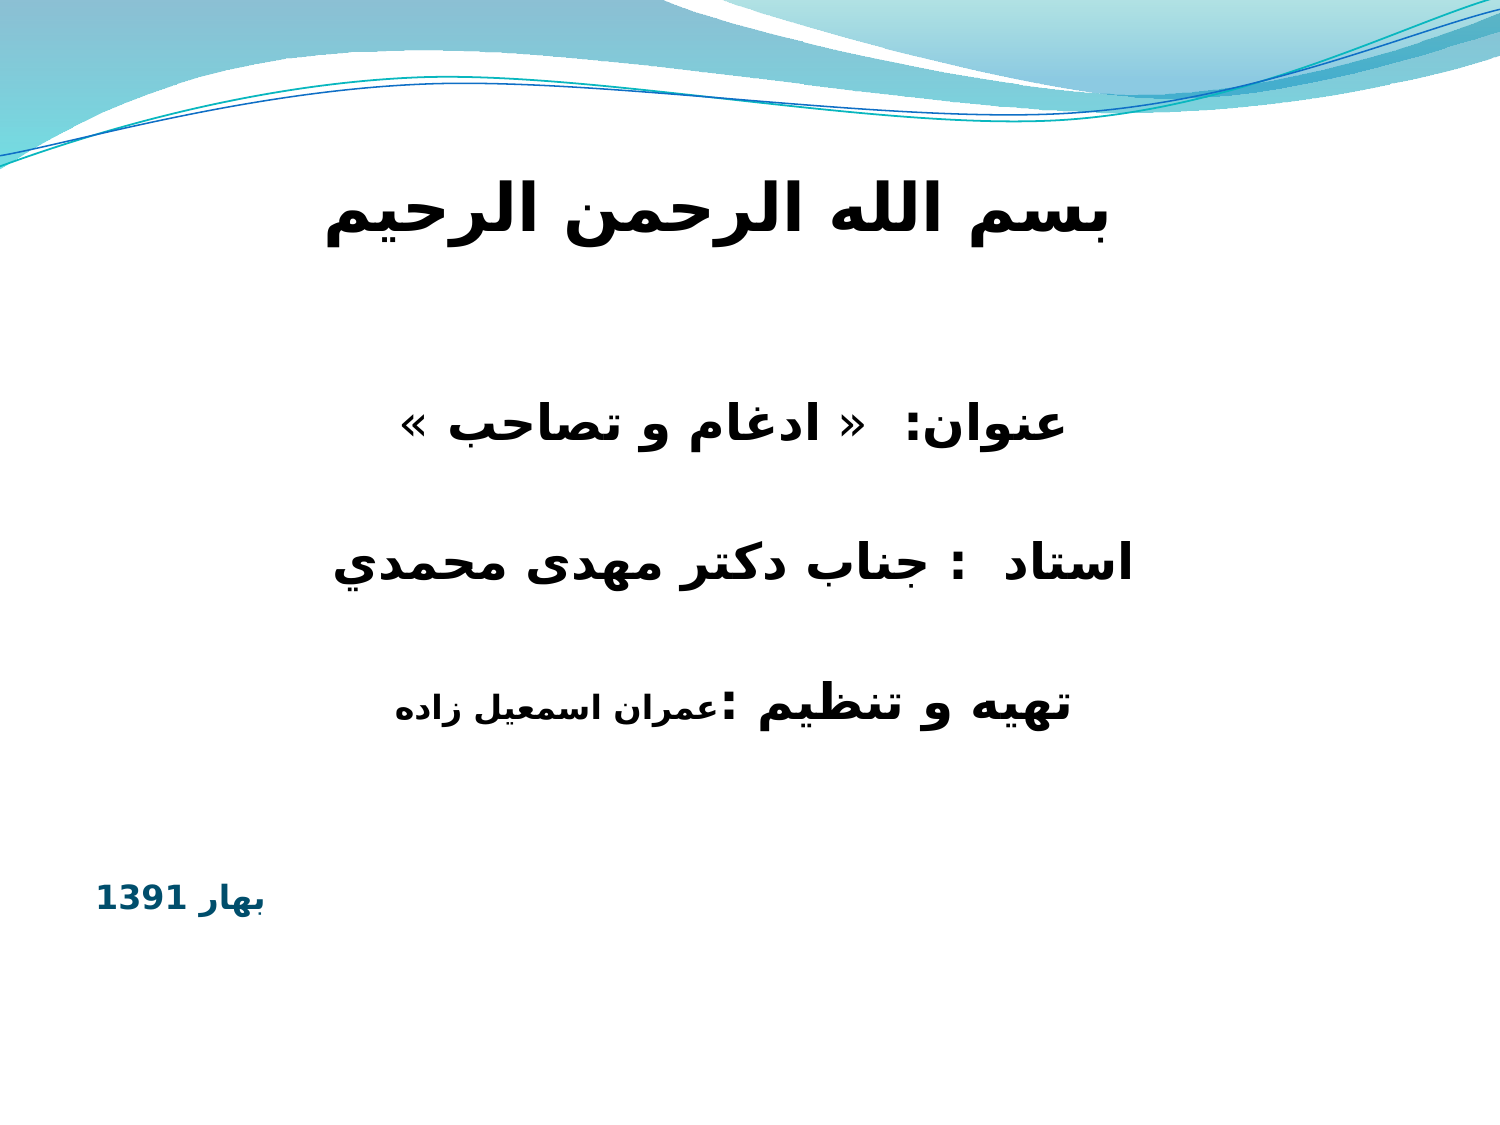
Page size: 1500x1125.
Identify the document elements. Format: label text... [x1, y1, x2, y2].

title بسم الله الرحمن الرحيم [87, 125, 1376, 312]
subtitle عنوان: « ادغام و تصاحب » استاد : جناب دکتر مهدی محمدي تهيه و تنظيم :عمران اسمعيل زاده بهار 1391 [87, 312, 1376, 1025]
